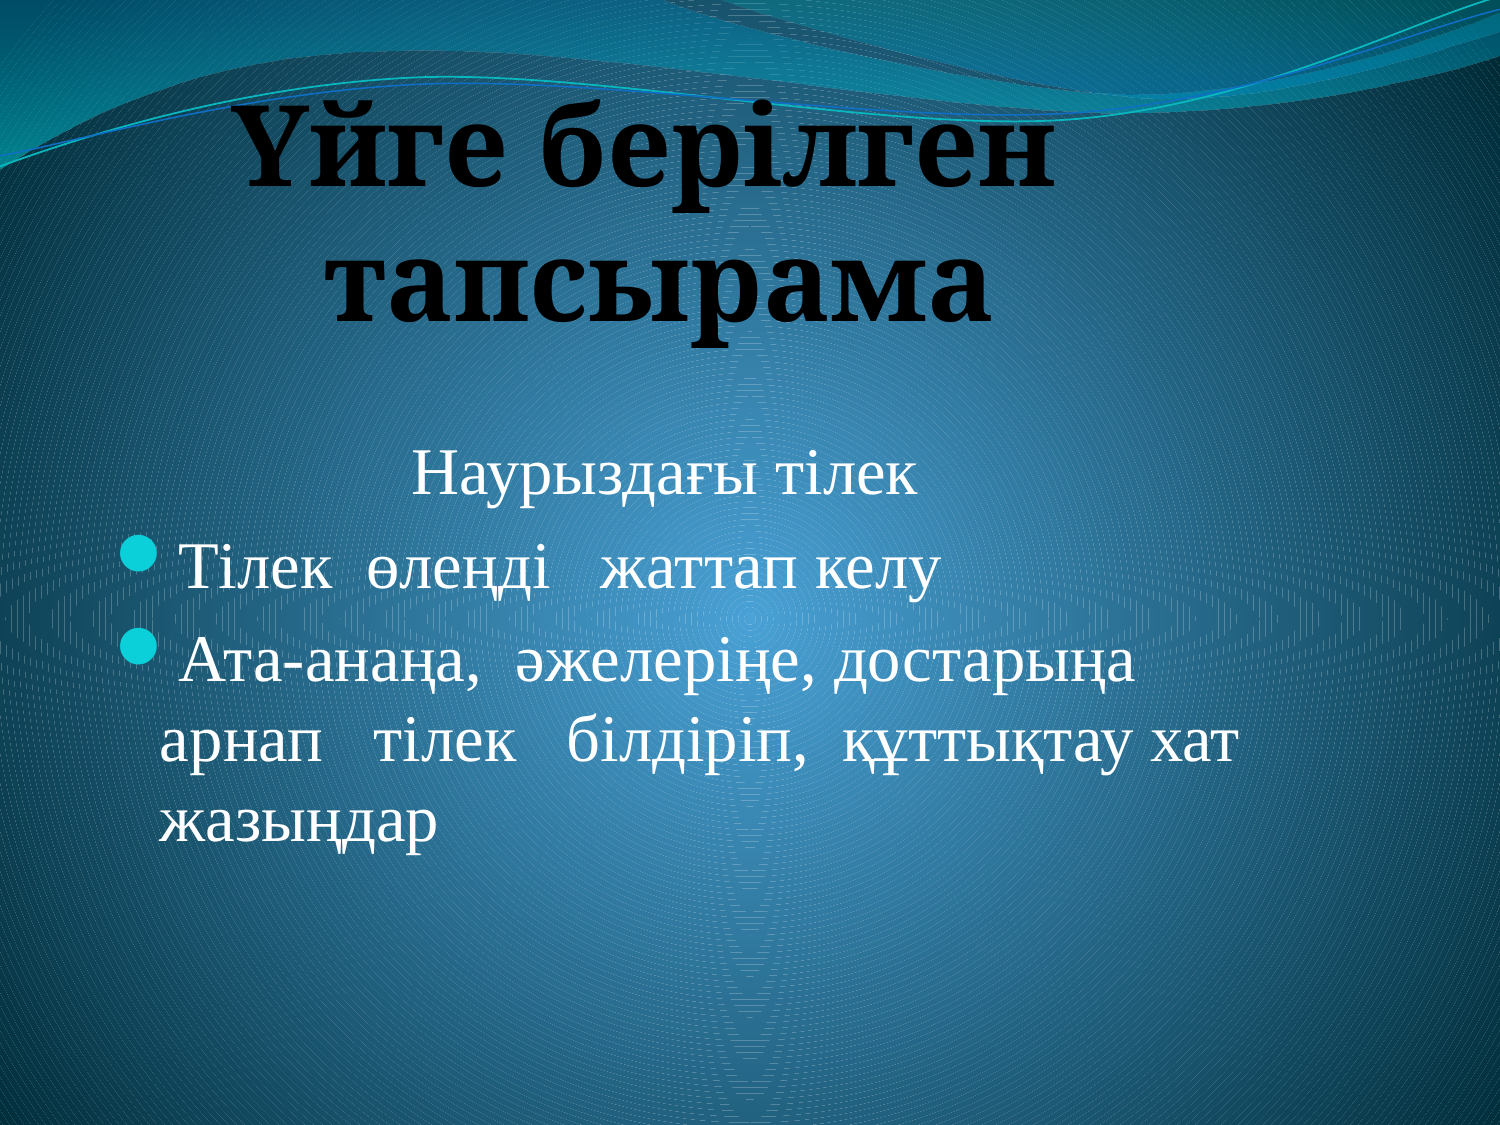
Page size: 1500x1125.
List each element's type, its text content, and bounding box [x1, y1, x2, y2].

text_box Үйге берілген тапсырама [1, 66, 1317, 352]
list Наурыздағы тілек Тілек өлеңді жаттап келу Ата-анаңа, әжелеріңе, достарыңа арнап тілек білдіріп, құттықтау хат жазыңдар [100, 420, 1329, 1000]
